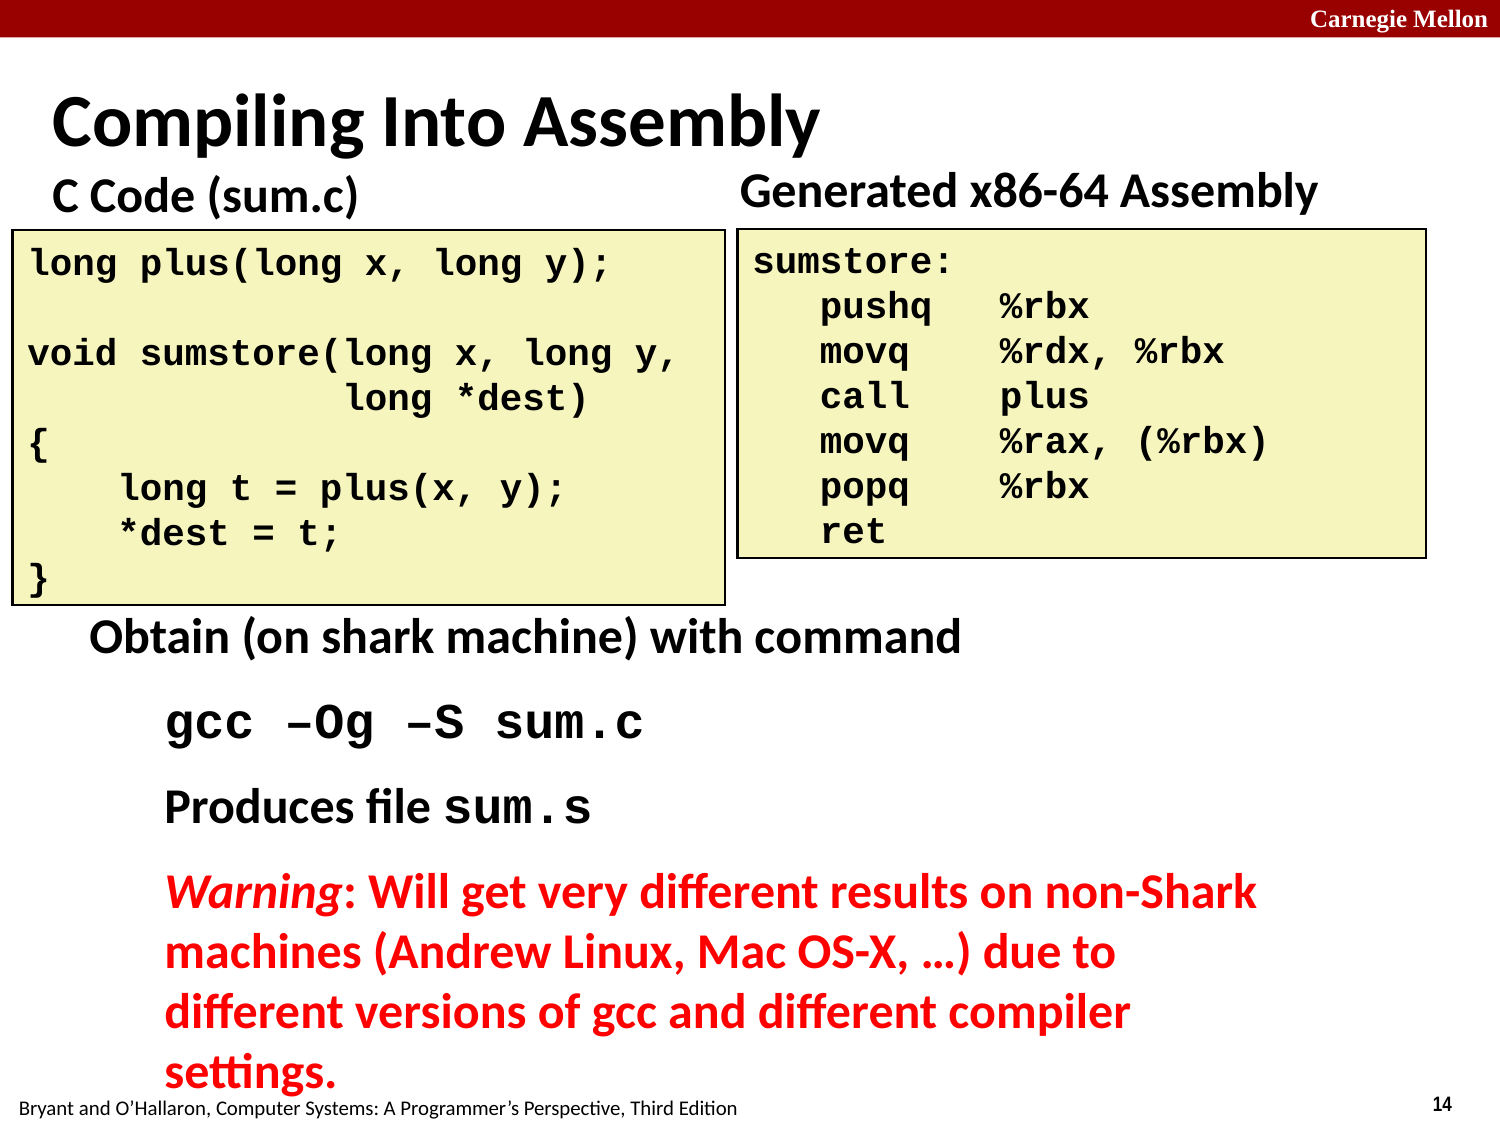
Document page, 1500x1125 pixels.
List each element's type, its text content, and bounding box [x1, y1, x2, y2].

text_box Generated x86-64 Assembly [724, 149, 1400, 218]
title Compiling Into Assembly [37, 71, 1161, 163]
list C Code (sum.c) [37, 154, 438, 216]
text_box long plus(long x, long y); void sumstore(long x, long y, long *dest) { long t = plus(x, y); *dest = t; } [12, 230, 725, 605]
text_box Obtain (on shark machine) with command gcc –Og –S sum.c Produces file sum.s Warning: Will get very different results on non-Shark machines (Andrew Linux, Mac OS-X, …) due to different versions of gcc and different compiler settings. [74, 596, 1300, 1125]
text_box sumstore: pushq %rbx movq %rdx, %rbx call plus movq %rax, (%rbx) popq %rbx ret [737, 228, 1426, 559]
